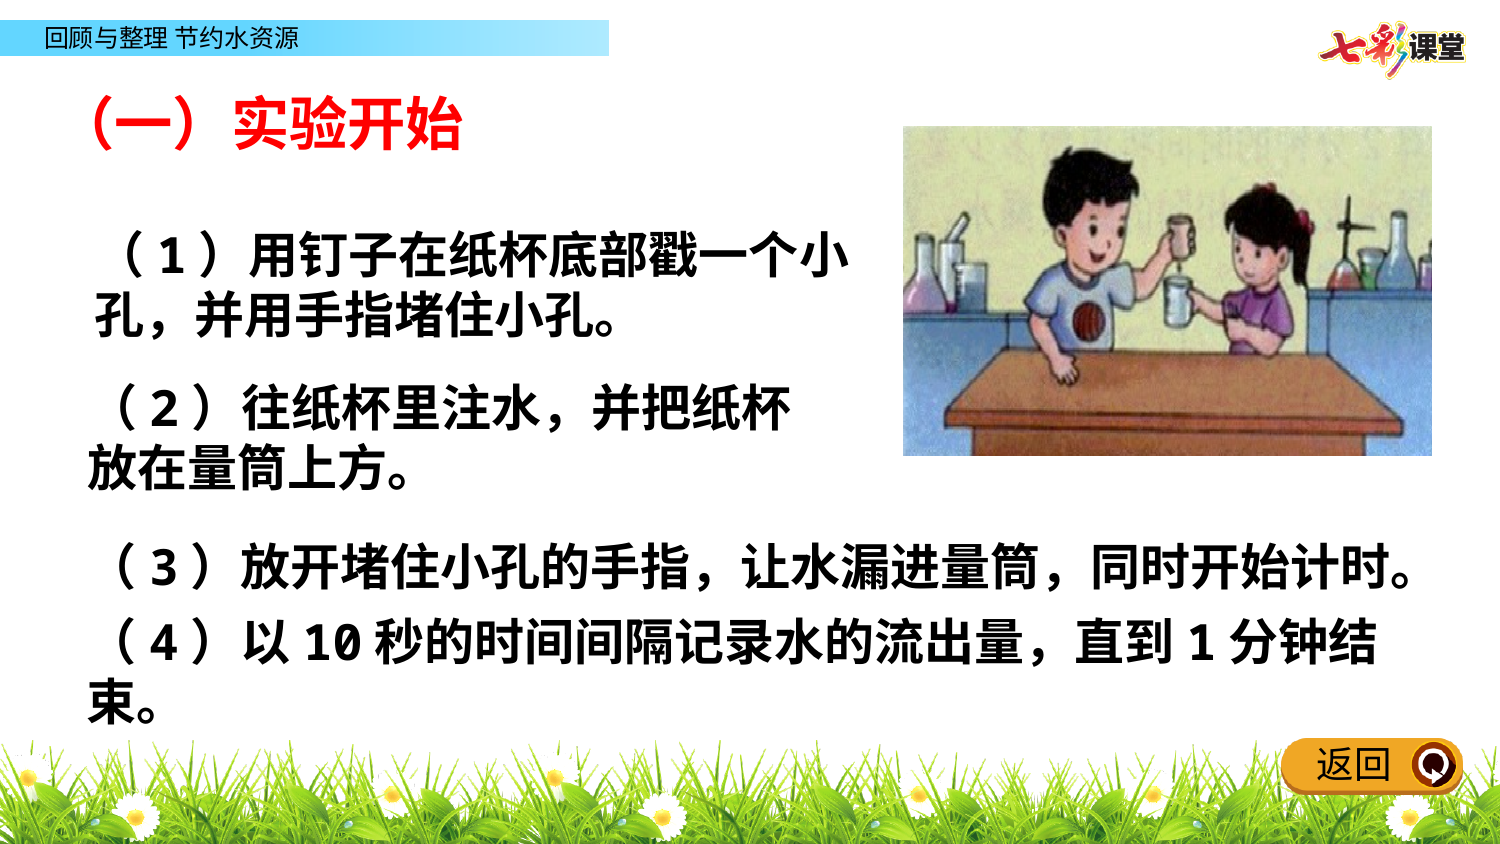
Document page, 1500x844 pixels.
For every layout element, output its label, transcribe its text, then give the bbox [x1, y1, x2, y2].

text_box （4）以10秒的时间间隔记录水的流出量，直到1分钟结束。 [71, 603, 1471, 739]
picture [1316, 20, 1468, 80]
picture [903, 126, 1432, 456]
picture [0, 740, 1500, 844]
text_box （3）放开堵住小孔的手指，让水漏进量筒，同时开始计时。 [71, 527, 1471, 603]
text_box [1281, 733, 1464, 795]
text_box （2）往纸杯里注水，并把纸杯放在量筒上方。 [72, 368, 833, 504]
text_box （1）用钉子在纸杯底部戳一个小孔，并用手指堵住小孔。 [79, 215, 869, 351]
text_box （一）实验开始 [41, 79, 615, 165]
